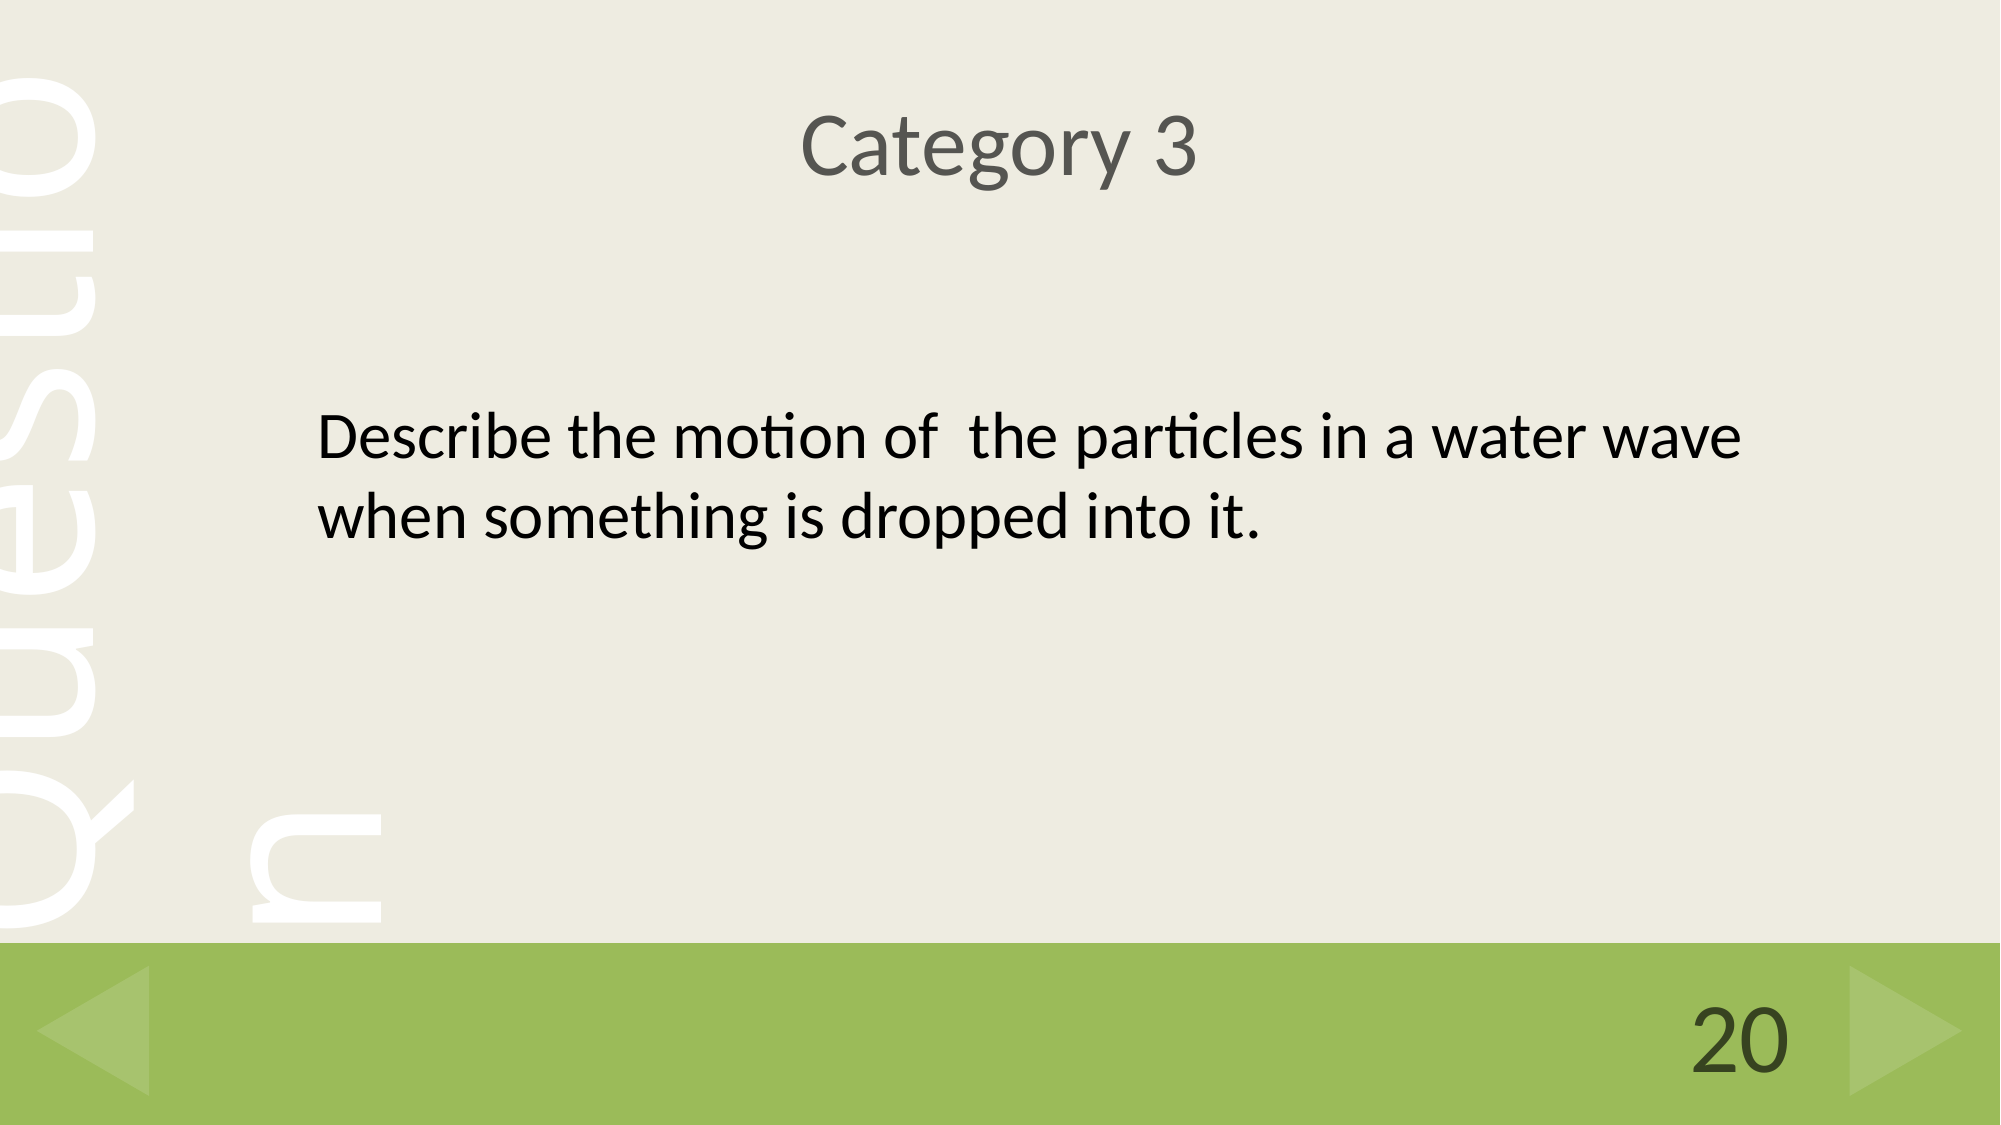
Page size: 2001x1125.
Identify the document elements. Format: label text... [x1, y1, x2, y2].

list Describe the motion of the particles in a water wave when something is dropped into it. [302, 307, 1760, 636]
title Category 3 [99, 45, 1900, 233]
list 20 [1494, 967, 1806, 1097]
